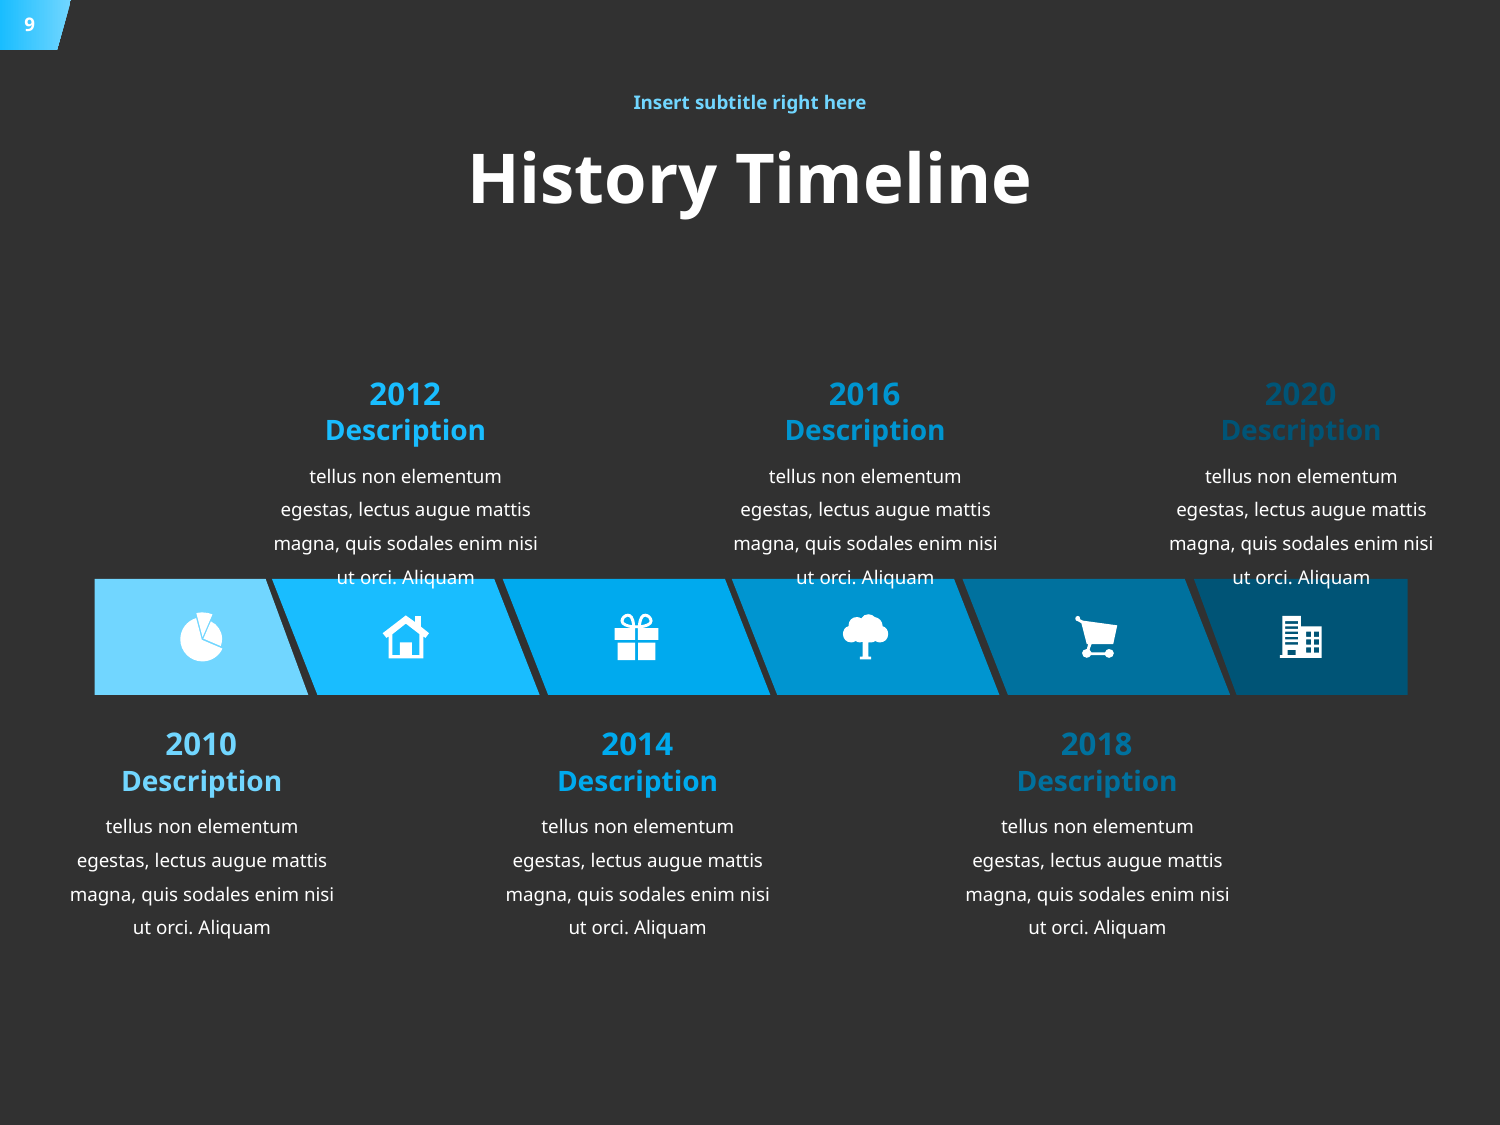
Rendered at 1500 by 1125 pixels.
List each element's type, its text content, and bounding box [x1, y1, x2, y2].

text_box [180, 612, 223, 662]
text_box Description [53, 755, 351, 805]
text_box [382, 615, 430, 659]
text_box 2012 [333, 366, 477, 419]
text_box [93, 577, 310, 696]
text_box Description [1152, 405, 1450, 454]
text_box 2018 [1025, 717, 1169, 770]
text_box tellus non elementum egestas, lectus augue mattis magna, quis sodales enim nisi ut orci. Aliquam [53, 805, 351, 946]
text_box [737, 596, 1001, 696]
title History Timeline [327, 133, 1172, 259]
text_box 2016 [793, 366, 937, 419]
text_box 2010 [129, 717, 273, 770]
text_box [508, 577, 772, 696]
text_box tellus non elementum egestas, lectus augue mattis magna, quis sodales enim nisi ut orci. Aliquam [489, 805, 786, 946]
text_box tellus non elementum egestas, lectus augue mattis magna, quis sodales enim nisi ut orci. Aliquam [949, 805, 1246, 946]
text_box Description [716, 405, 1014, 454]
text_box [1279, 615, 1322, 658]
text_box [1199, 596, 1409, 696]
slide_number 9 [0, 1, 68, 49]
text_box 2014 [565, 717, 709, 770]
text_box tellus non elementum egestas, lectus augue mattis magna, quis sodales enim nisi ut orci. Aliquam [716, 454, 1014, 596]
text_box Description [257, 405, 554, 454]
text_box Description [489, 755, 786, 805]
text_box tellus non elementum egestas, lectus augue mattis magna, quis sodales enim nisi ut orci. Aliquam [1152, 454, 1450, 596]
text_box 2020 [1229, 366, 1373, 419]
text_box [842, 614, 889, 660]
text_box tellus non elementum egestas, lectus augue mattis magna, quis sodales enim nisi ut orci. Aliquam [257, 454, 554, 596]
text_box [277, 596, 542, 696]
text_box [1075, 615, 1118, 658]
text_box [968, 577, 1232, 696]
subtitle Insert subtitle right here [327, 75, 1172, 133]
text_box Description [949, 755, 1246, 805]
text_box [614, 613, 659, 661]
